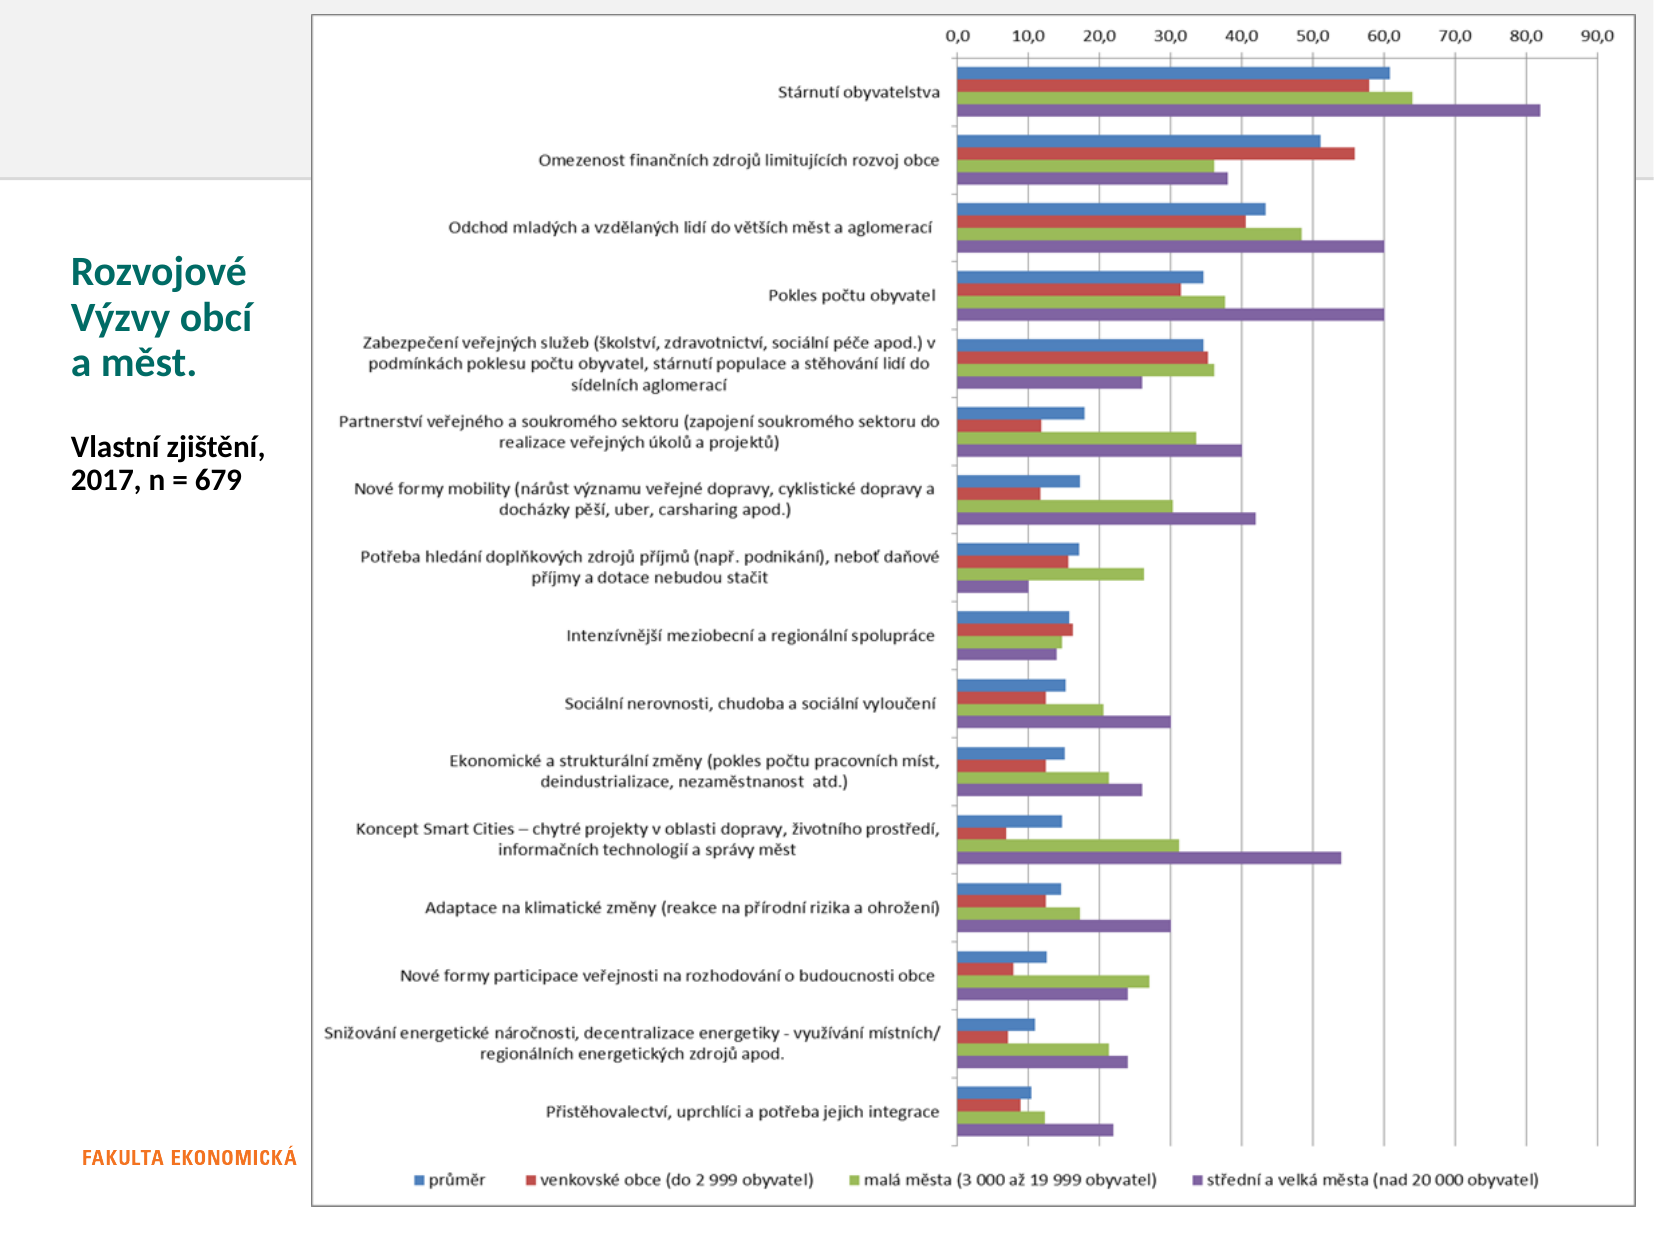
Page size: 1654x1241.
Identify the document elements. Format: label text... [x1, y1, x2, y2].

title Rozvojové Výzvy obcí a měst. Vlastní zjištění, 2017, n = 679 [0, 155, 311, 593]
picture [70, 1128, 311, 1187]
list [311, 14, 1636, 1207]
